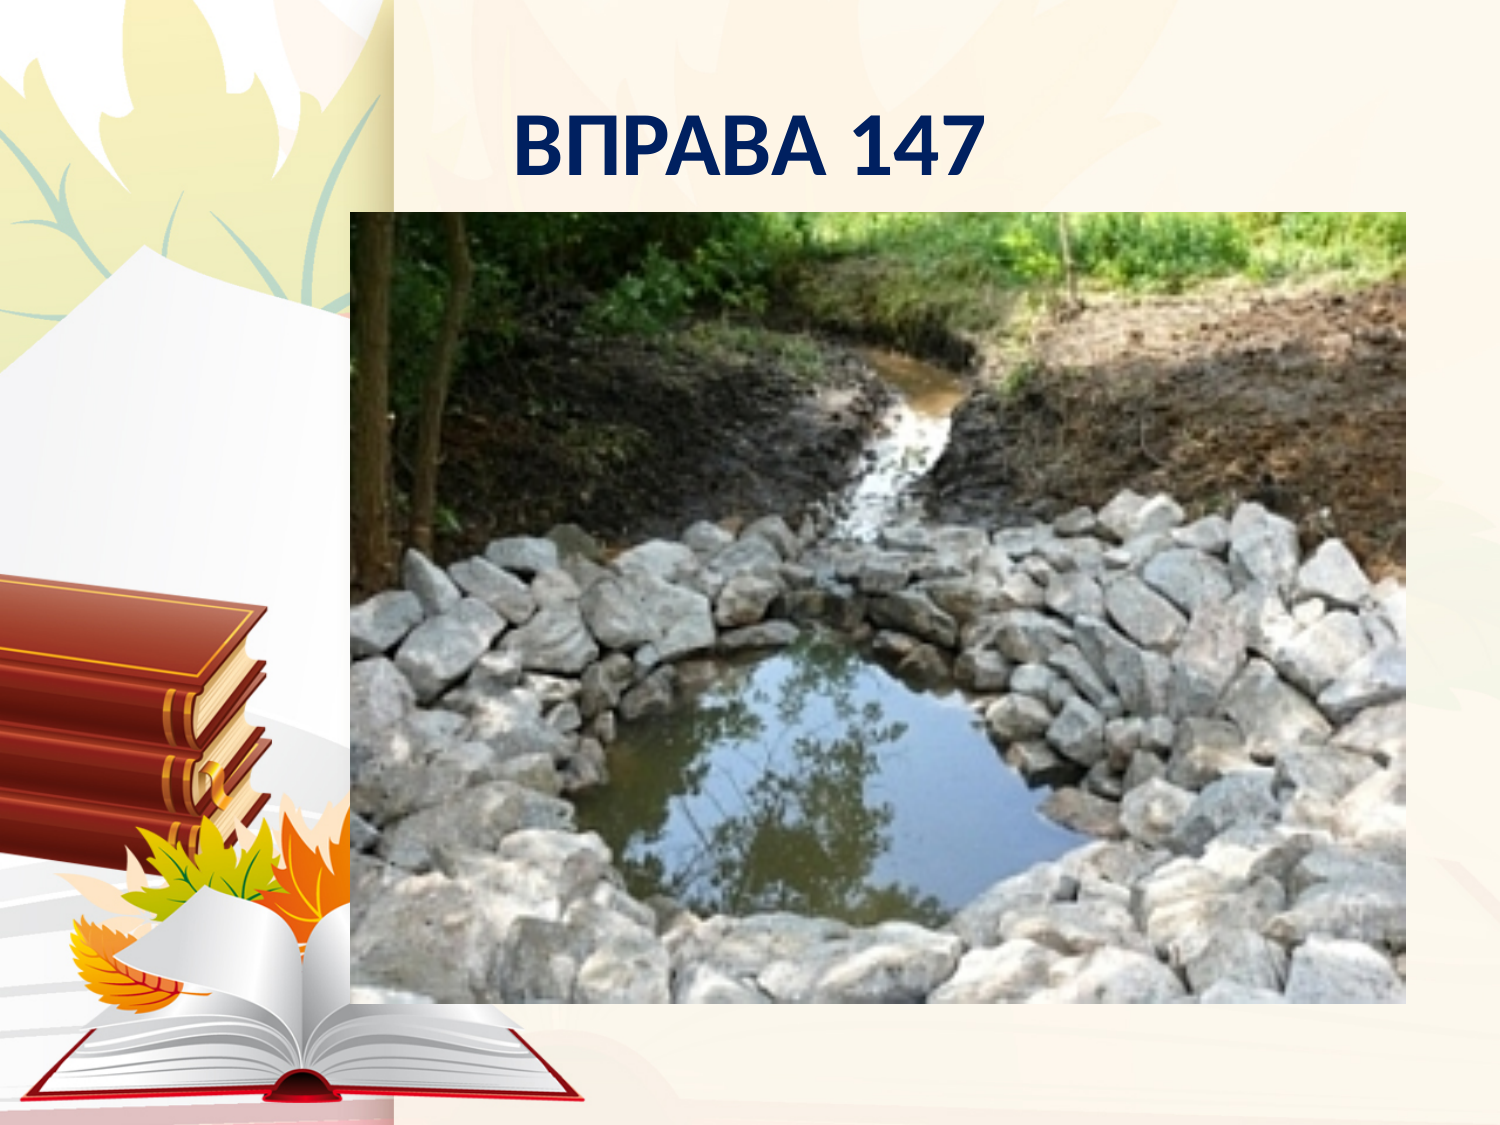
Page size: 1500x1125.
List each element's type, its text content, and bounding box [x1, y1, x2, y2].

picture [0, 0, 1500, 1125]
title ВПРАВА 147 [75, 45, 1425, 233]
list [349, 212, 1406, 1004]
